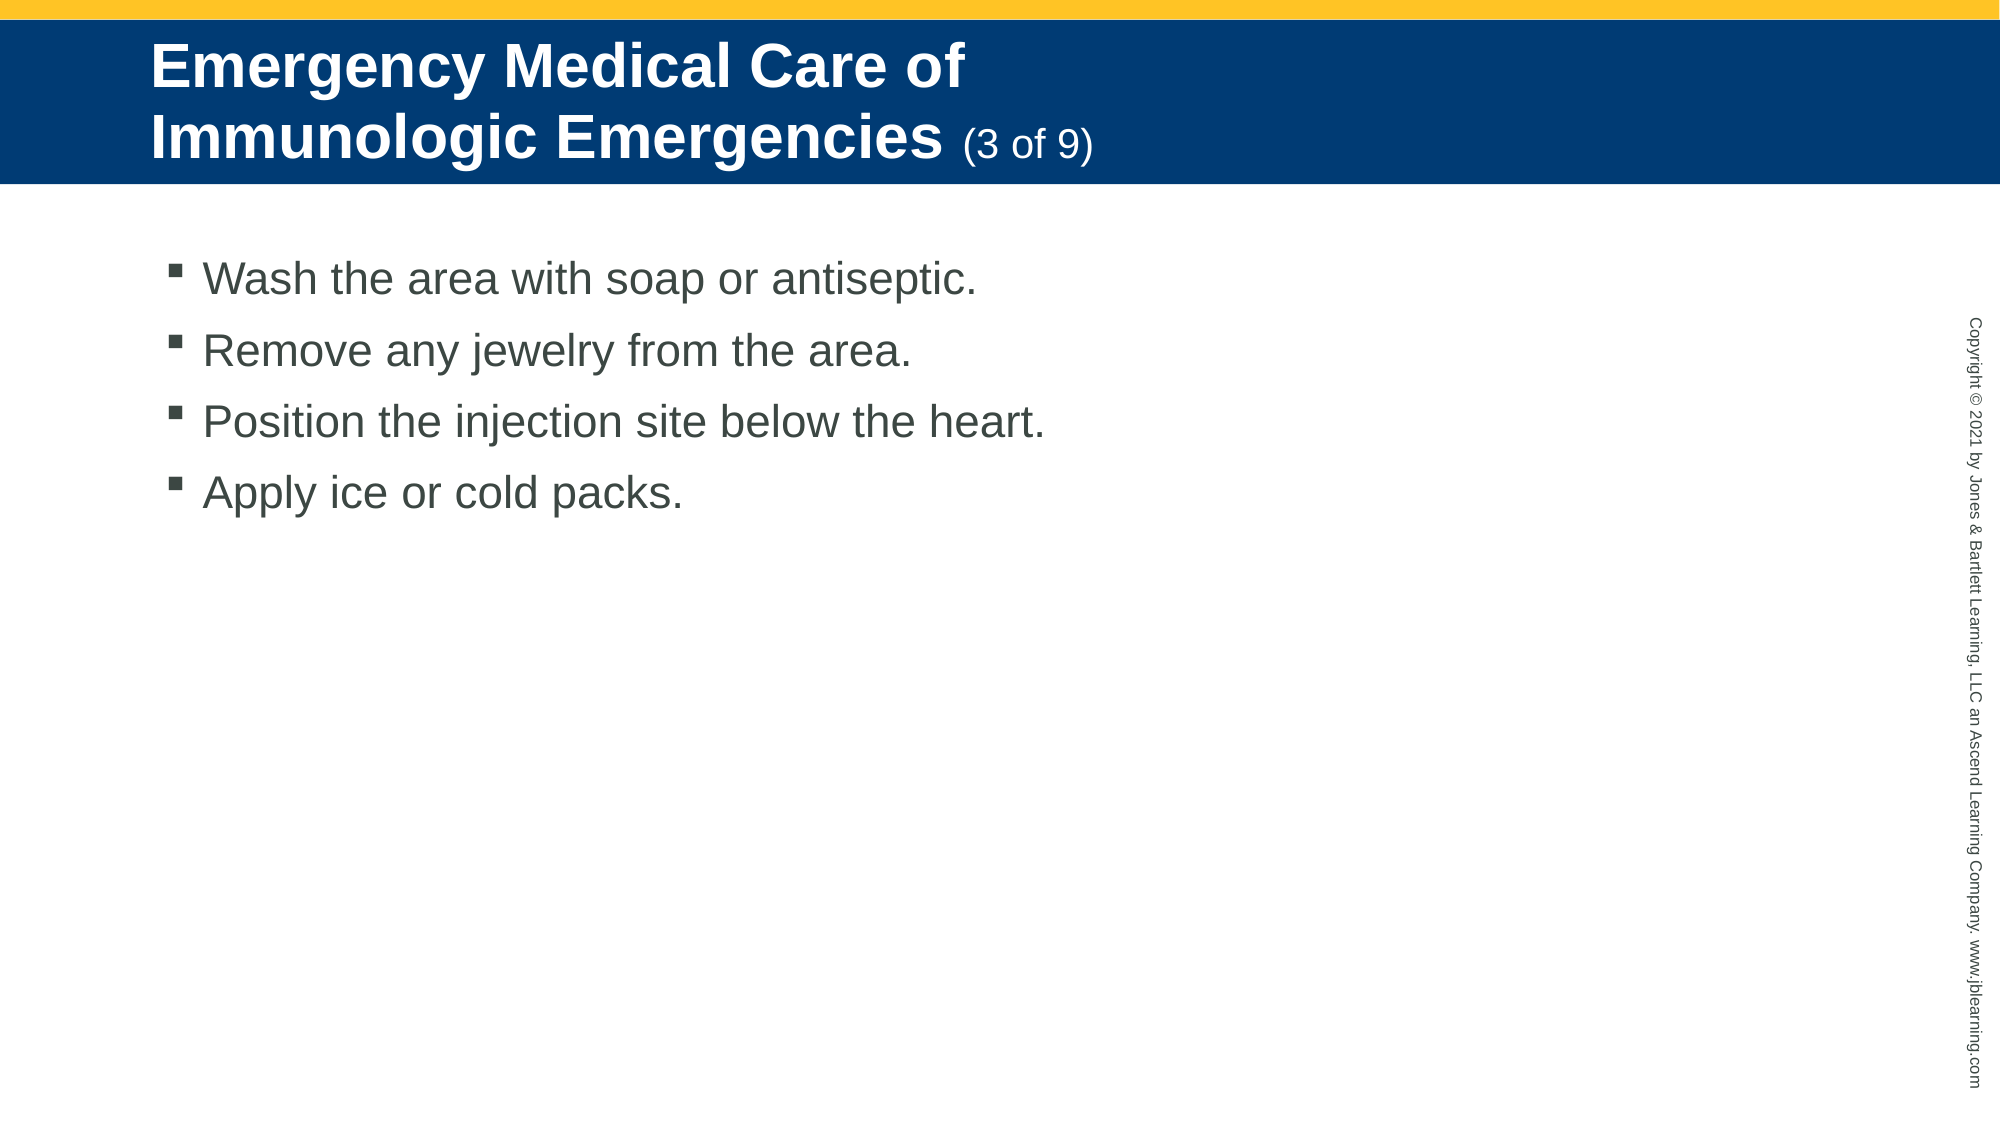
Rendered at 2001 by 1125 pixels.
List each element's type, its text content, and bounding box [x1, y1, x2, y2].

title Emergency Medical Care of Immunologic Emergencies (3 of 9) [0, 19, 2000, 185]
list Wash the area with soap or antiseptic. Remove any jewelry from the area. Position the injection site below the heart. Apply ice or cold packs. [150, 241, 1850, 980]
